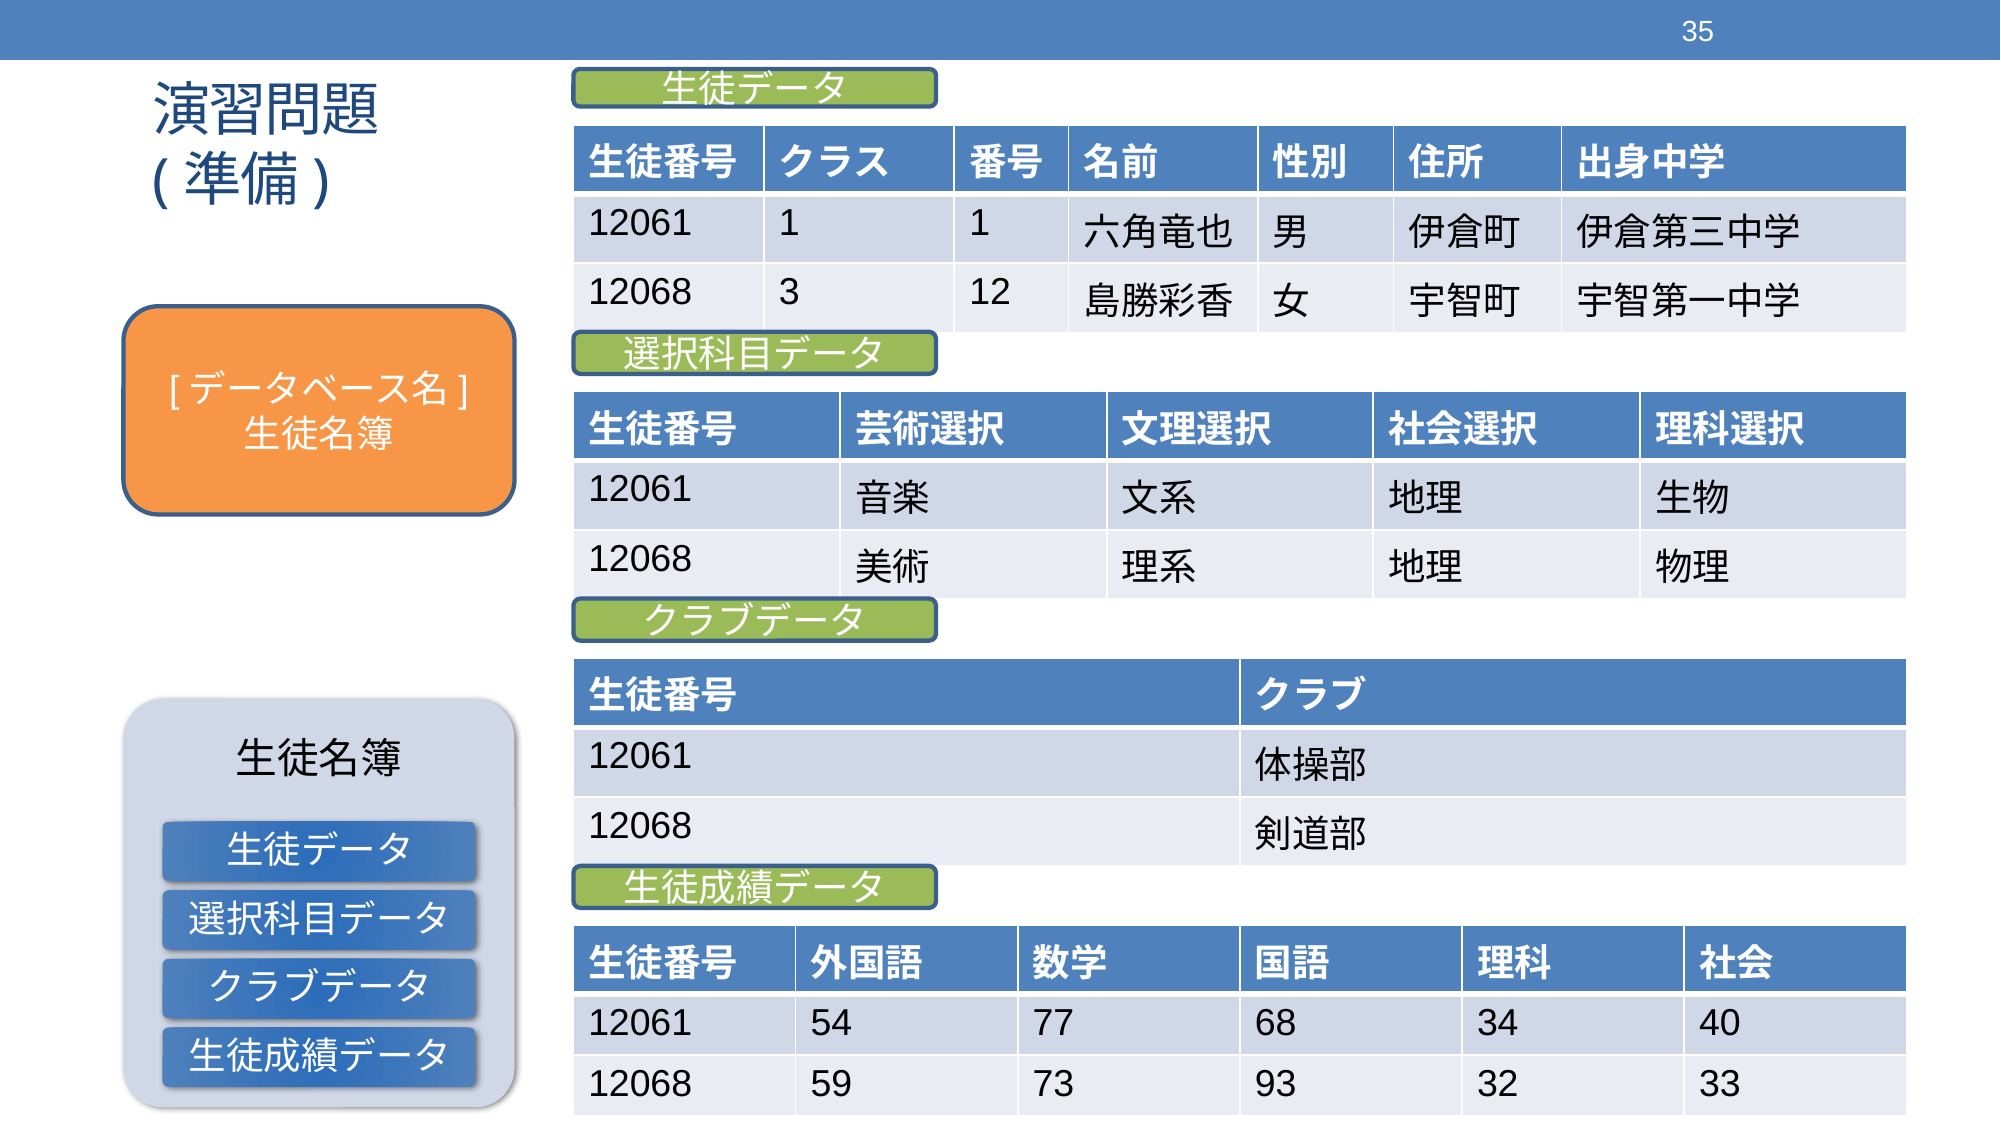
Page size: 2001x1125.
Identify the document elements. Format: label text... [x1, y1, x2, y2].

table_cell 伊倉第三中学 [1562, 197, 1906, 262]
table_header 出身中学 [1562, 126, 1906, 191]
table_cell 宇智町 [1394, 264, 1561, 332]
table_header クラブ [1241, 659, 1906, 725]
table_header 性別 [1259, 126, 1393, 191]
table_cell 68 [1241, 997, 1461, 1054]
table_cell 12061 [574, 197, 763, 262]
table_cell 77 [1019, 997, 1239, 1054]
table_header 理科 [1463, 926, 1683, 991]
table_header 生徒番号 [574, 659, 1239, 725]
table_header 生徒番号 [574, 392, 839, 458]
text_box クラブデータ [571, 596, 939, 643]
table_cell 剣道部 [1241, 798, 1906, 865]
table_cell 12068 [574, 1056, 795, 1115]
table_cell 体操部 [1241, 730, 1906, 796]
table_header 生徒番号 [574, 926, 795, 991]
table_cell 12 [955, 264, 1068, 332]
table_cell 女 [1259, 264, 1393, 332]
table_cell 3 [765, 264, 953, 332]
text_box 生徒成績データ [571, 863, 939, 911]
table_cell 32 [1463, 1056, 1683, 1115]
title 演習問題 (準備) [137, 33, 1863, 251]
text_box 生徒データ [571, 66, 939, 109]
table_header 社会選択 [1374, 392, 1639, 458]
table_cell 宇智第一中学 [1562, 264, 1906, 332]
table_cell 12068 [574, 264, 763, 331]
table_cell 文系 [1108, 463, 1372, 529]
table_cell 93 [1241, 1056, 1461, 1115]
table_cell 40 [1685, 997, 1906, 1054]
table_cell 12068 [574, 798, 1239, 865]
table_cell 地理 [1374, 531, 1639, 598]
table_header 社会 [1685, 926, 1906, 991]
table_cell 物理 [1641, 531, 1906, 598]
table_header 外国語 [796, 926, 1017, 991]
table_cell 59 [796, 1056, 1017, 1115]
slide_number 35 [1666, 3, 1900, 57]
table_cell 1 [765, 197, 953, 262]
table_cell 理系 [1108, 531, 1372, 598]
table_cell 生物 [1641, 463, 1906, 529]
table_cell 12061 [574, 463, 839, 529]
text_box [データベース名] 生徒名簿 [121, 304, 517, 517]
table_cell 島勝彩香 [1069, 264, 1257, 332]
table_header 数学 [1019, 926, 1239, 991]
table_header 住所 [1394, 126, 1561, 191]
table_cell 六角竜也 [1069, 197, 1257, 262]
table_cell 12068 [574, 531, 839, 598]
table_header 番号 [955, 126, 1068, 191]
text_box 選択科目データ [571, 329, 939, 377]
table_cell 美術 [841, 531, 1106, 598]
table_header 名前 [1069, 126, 1257, 191]
table_cell 54 [796, 997, 1017, 1054]
table_header 国語 [1241, 926, 1461, 991]
table_cell 地理 [1374, 463, 1639, 529]
table_cell 12061 [574, 730, 1239, 796]
table_header 芸術選択 [841, 392, 1106, 458]
table_cell 男 [1259, 197, 1393, 262]
table_cell 1 [955, 197, 1068, 262]
table_cell 33 [1685, 1056, 1906, 1115]
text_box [123, 698, 515, 1108]
table_cell 音楽 [841, 463, 1106, 529]
table_header 生徒番号 [574, 126, 763, 191]
table_header クラス [765, 126, 953, 191]
table_cell 73 [1019, 1056, 1239, 1115]
table_cell 12061 [574, 997, 795, 1054]
table_header 文理選択 [1108, 392, 1372, 458]
table_cell 34 [1463, 997, 1683, 1054]
table_header 理科選択 [1641, 392, 1906, 458]
table_cell 伊倉町 [1394, 197, 1561, 262]
